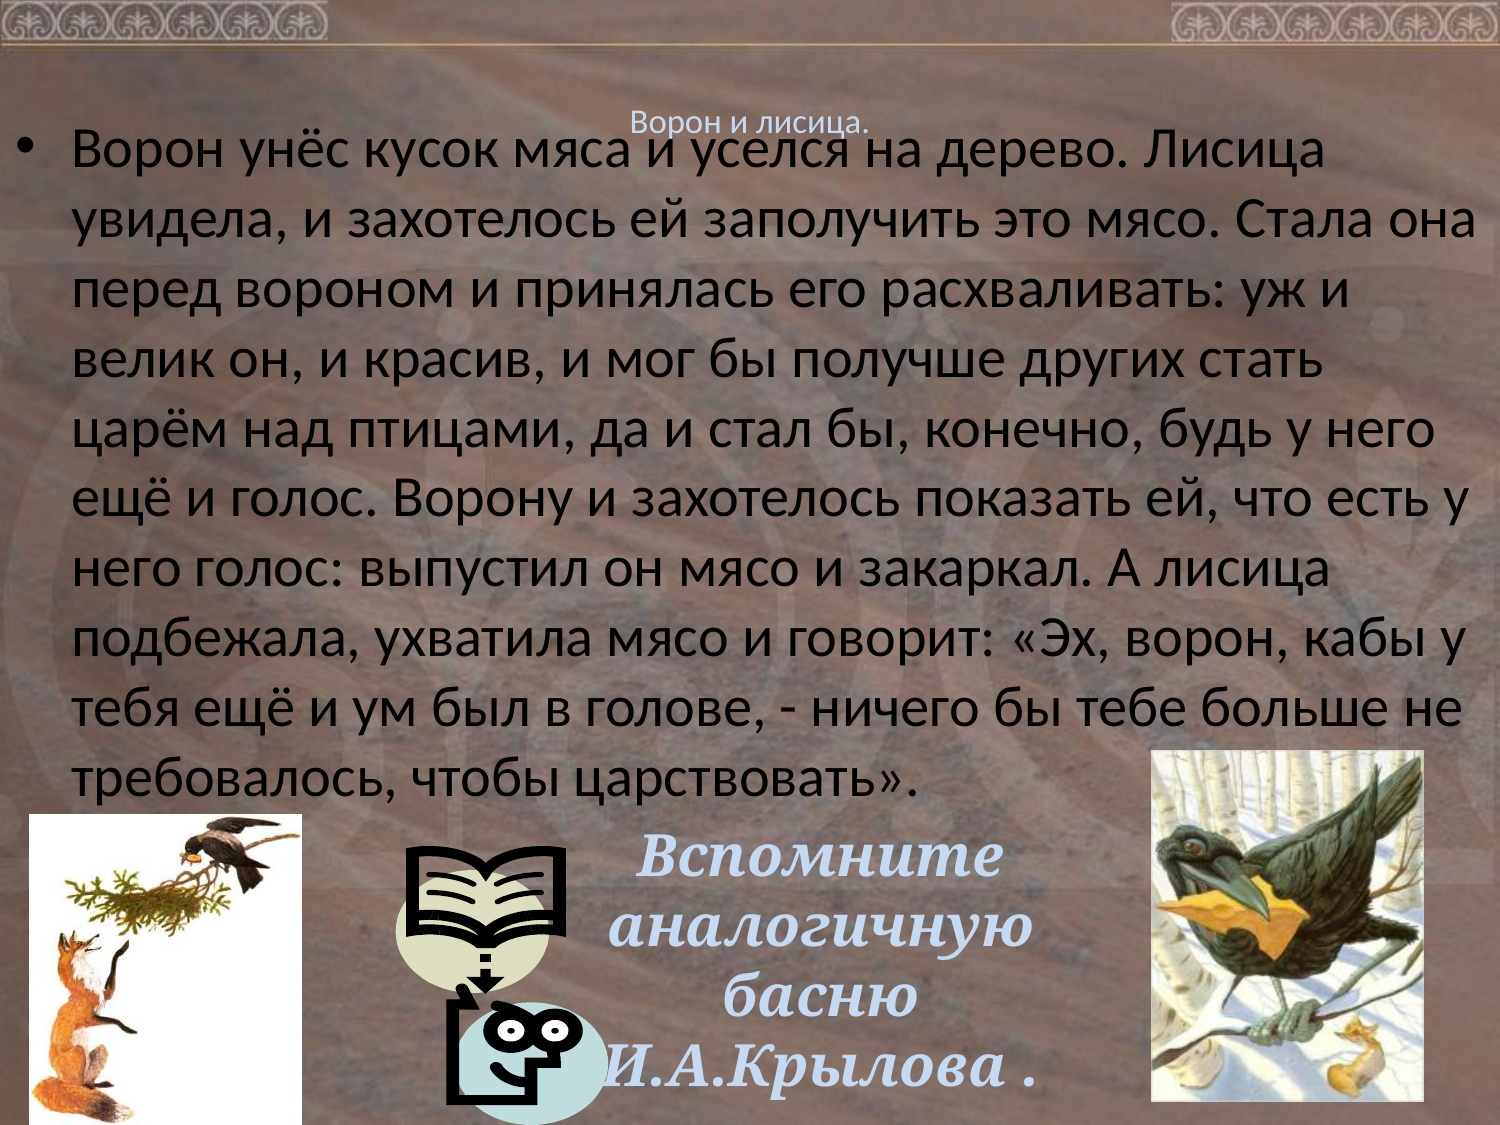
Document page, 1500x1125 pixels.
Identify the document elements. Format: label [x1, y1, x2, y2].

list [395, 845, 609, 1125]
picture [0, 0, 1500, 1125]
